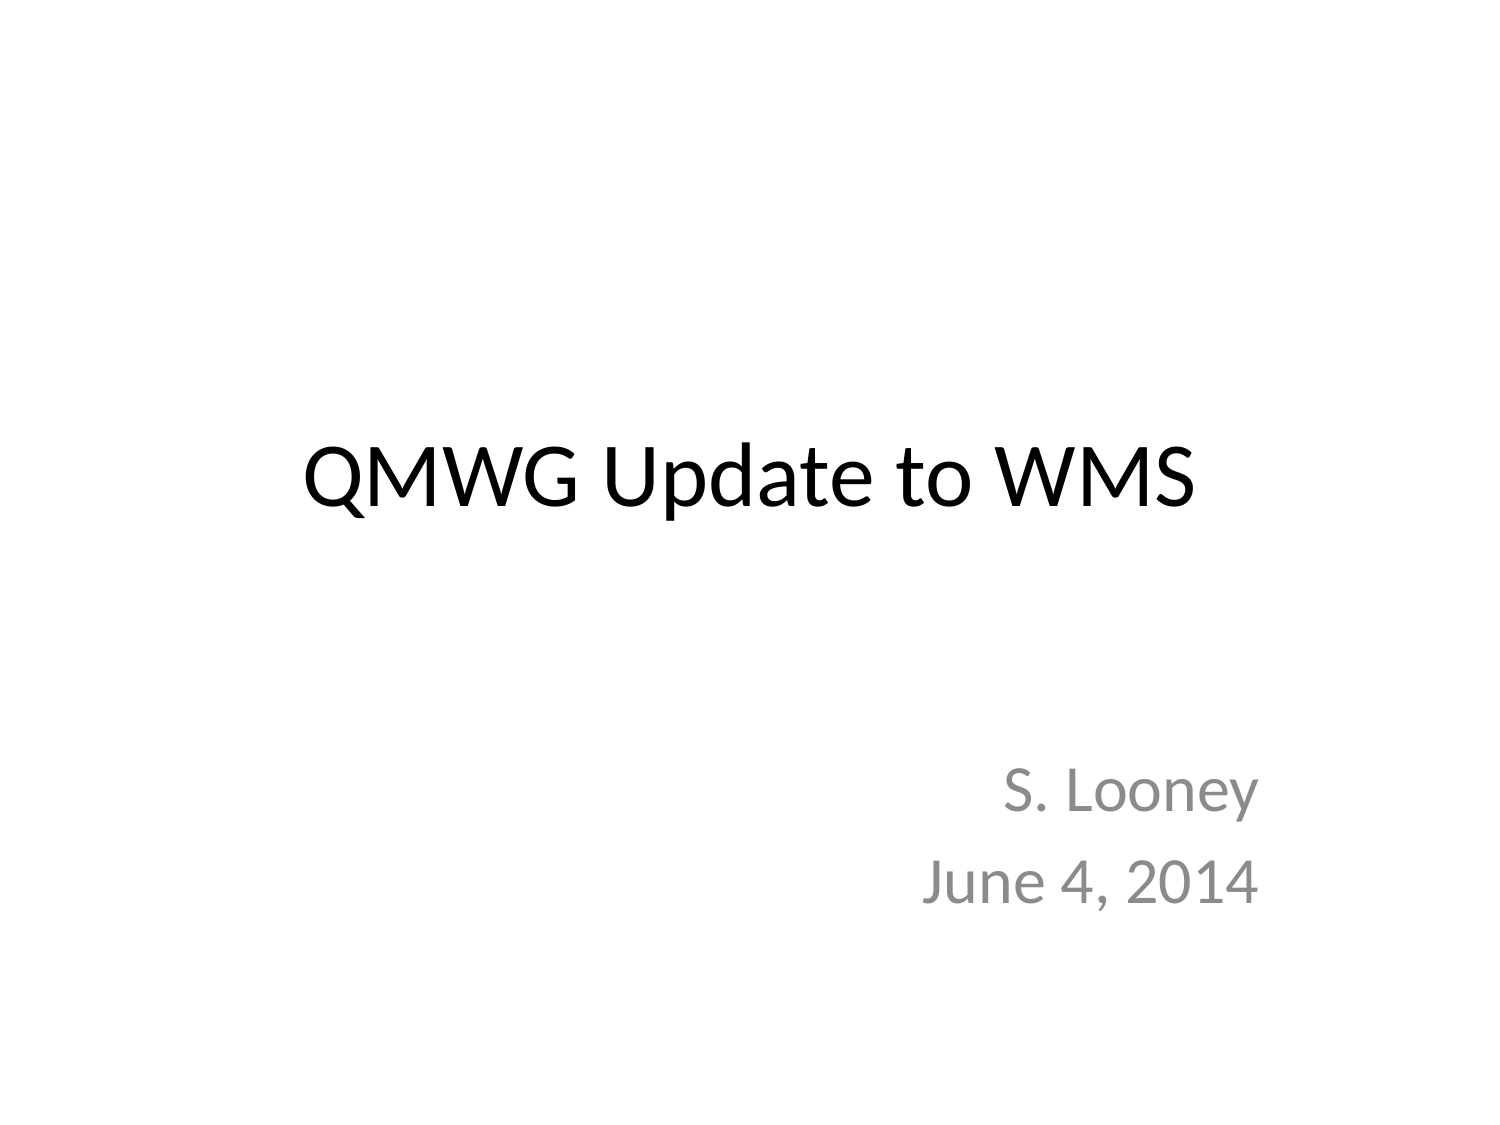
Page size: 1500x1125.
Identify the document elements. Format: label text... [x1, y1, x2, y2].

title QMWG Update to WMS [112, 349, 1388, 591]
subtitle S. Looney June 4, 2014 [225, 737, 1275, 925]
